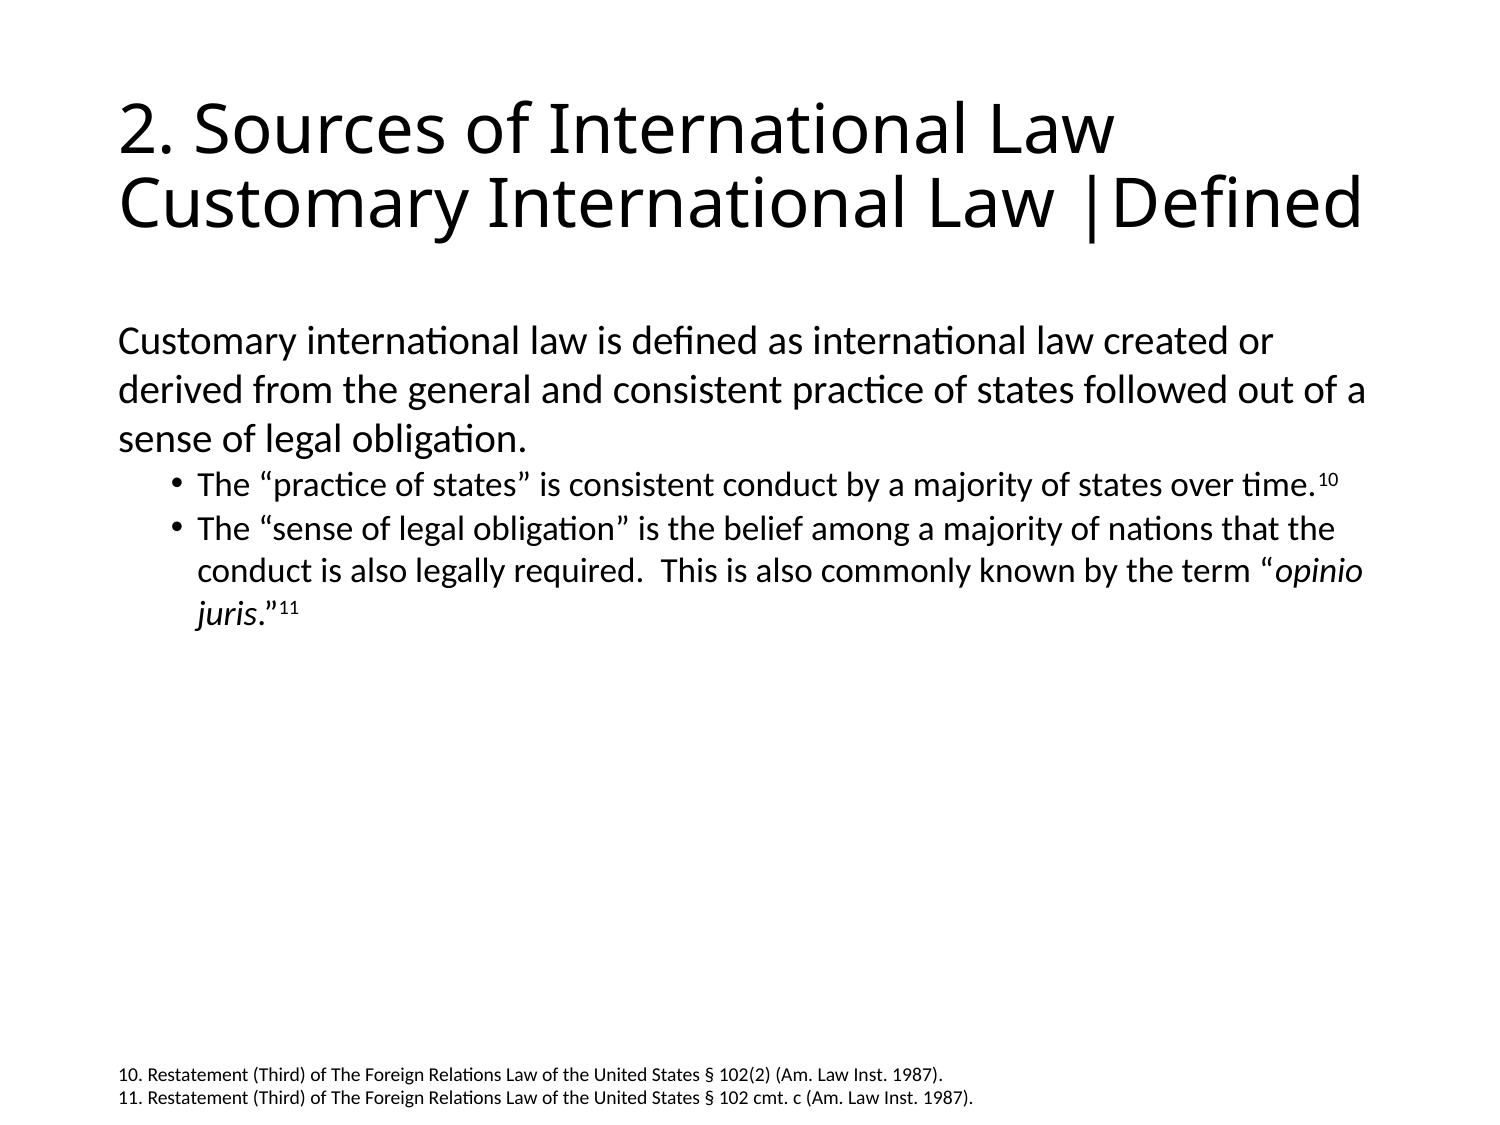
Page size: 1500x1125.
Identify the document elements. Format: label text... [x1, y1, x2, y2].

title 2. Sources of International Law Customary International Law |Defined [102, 59, 1398, 278]
text_box Customary international law is defined as international law created or derived from the general and consistent practice of states followed out of a sense of legal obligation. The “practice of states” is consistent conduct by a majority of states over time.10 The “sense of legal obligation” is the belief among a majority of nations that the conduct is also legally required. This is also commonly known by the term “opinio juris.”11 10. Restatement (Third) of The Foreign Relations Law of the United States § 102(2) (Am. Law Inst. 1987). 11. Restatement (Third) of The Foreign Relations Law of the United States § 102 cmt. c (Am. Law Inst. 1987). [103, 305, 1397, 1125]
